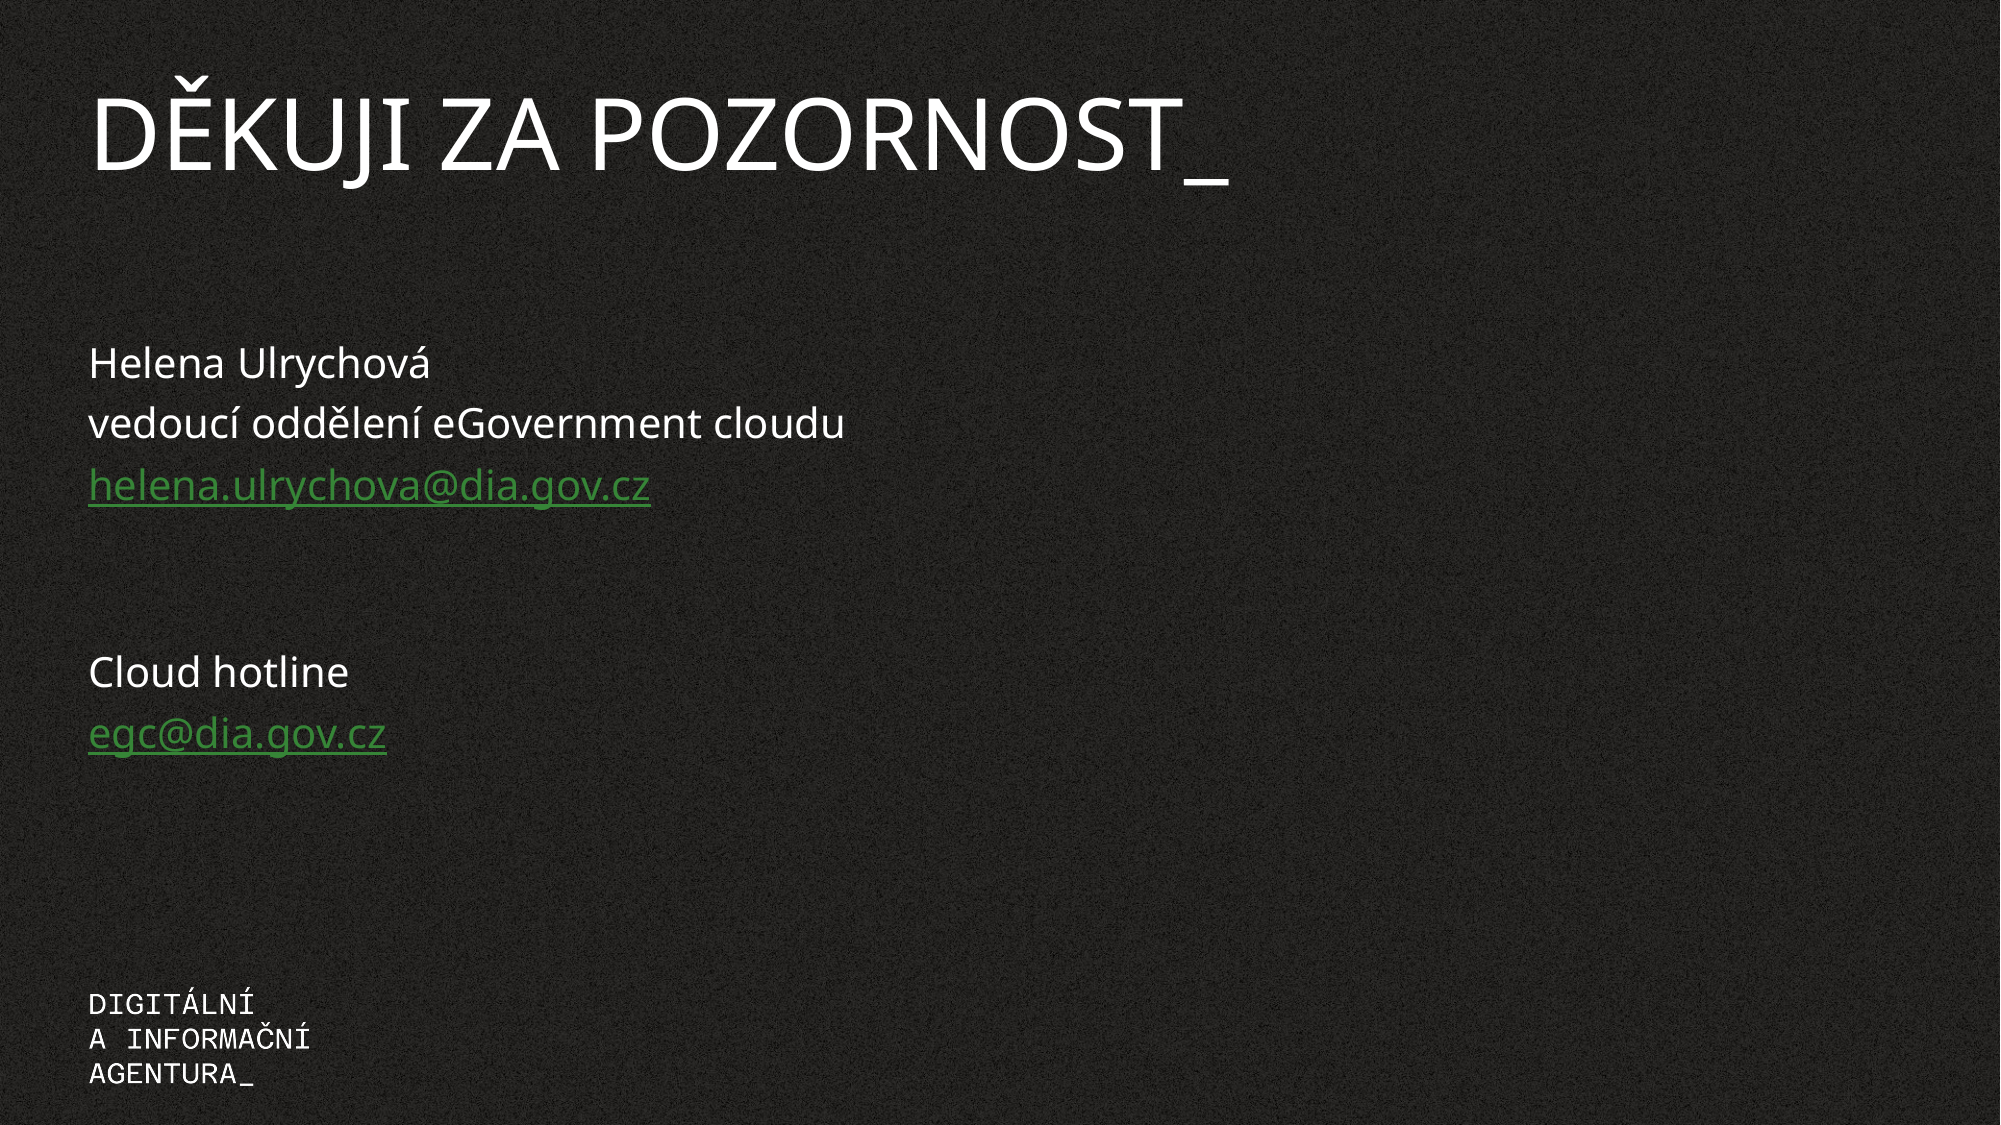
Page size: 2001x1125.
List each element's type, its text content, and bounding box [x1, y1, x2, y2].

list Helena Ulrychová vedoucí oddělení eGovernment cloudu helena.ulrychova@dia.gov.cz Cloud hotline egc@dia.gov.cz [88, 277, 1912, 567]
title Děkuji za pozornost_ [88, 70, 1912, 210]
text_box [88, 567, 1912, 706]
picture [0, 0, 2001, 1125]
